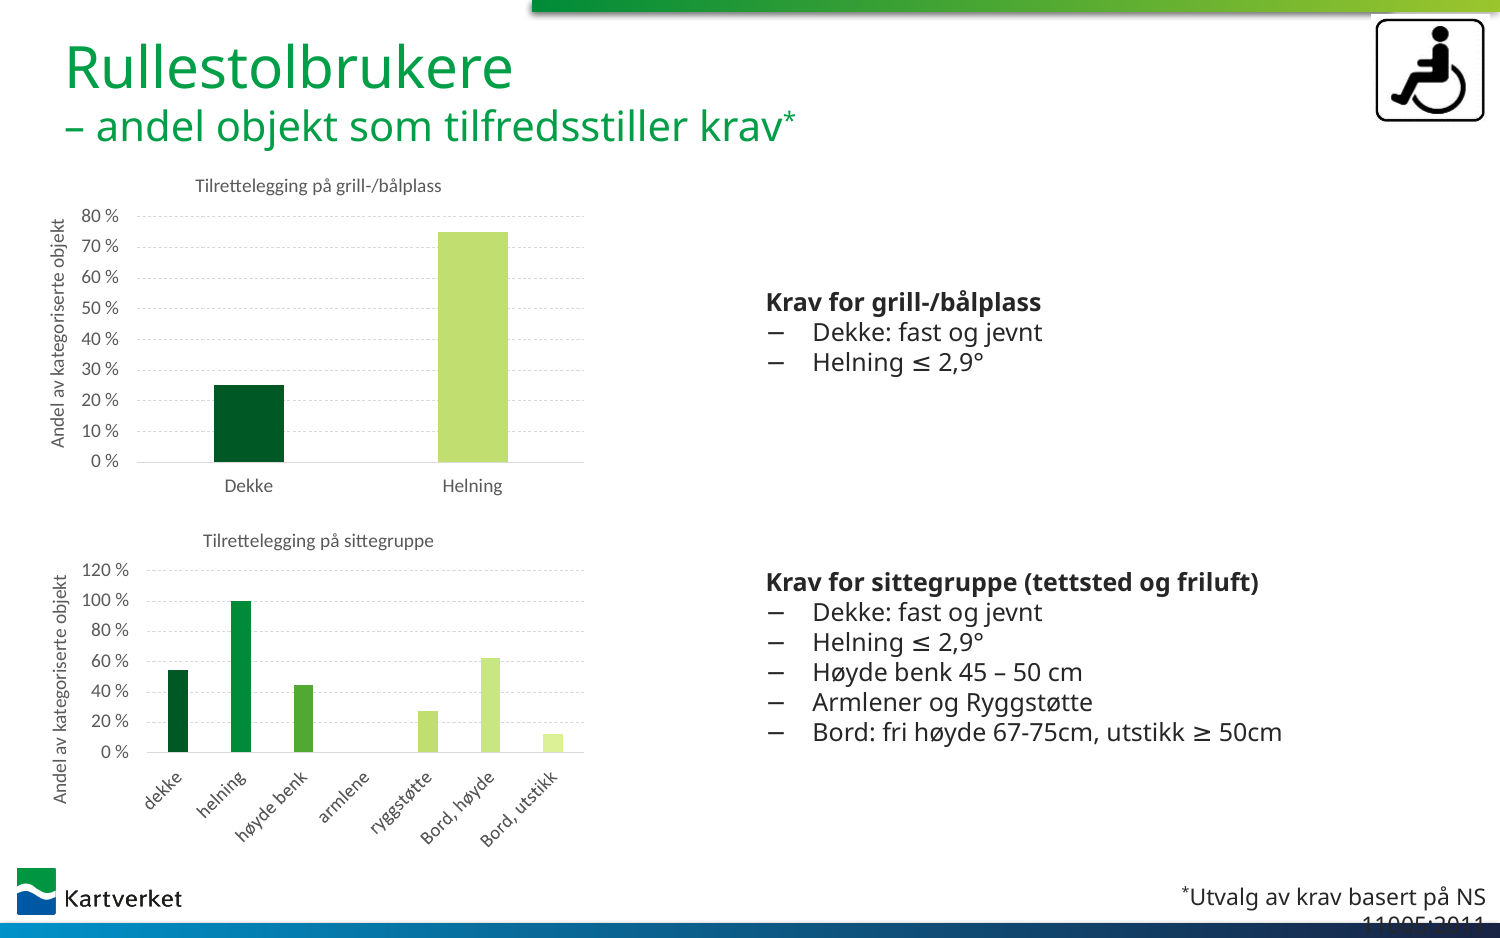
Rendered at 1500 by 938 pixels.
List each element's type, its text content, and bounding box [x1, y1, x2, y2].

text_box Krav for sittegruppe (tettsted og friluft) Dekke: fast og jevnt Helning ≤ 2,9° Høyde benk 45 – 50 cm Armlener og Ryggstøtte Bord: fri høyde 67-75cm, utstikk ≥ 50cm [750, 559, 1500, 754]
text_box Krav for grill-/bålplass Dekke: fast og jevnt Helning ≤ 2,9° [750, 279, 1452, 384]
text_box Rullestolbrukere – andel objekt som tilfredsstiller krav* [49, 14, 1431, 158]
picture [1371, 13, 1491, 127]
picture [41, 520, 596, 859]
text_box *Utvalg av krav basert på NS 11005:2011 [1068, 873, 1500, 938]
picture [41, 166, 596, 505]
